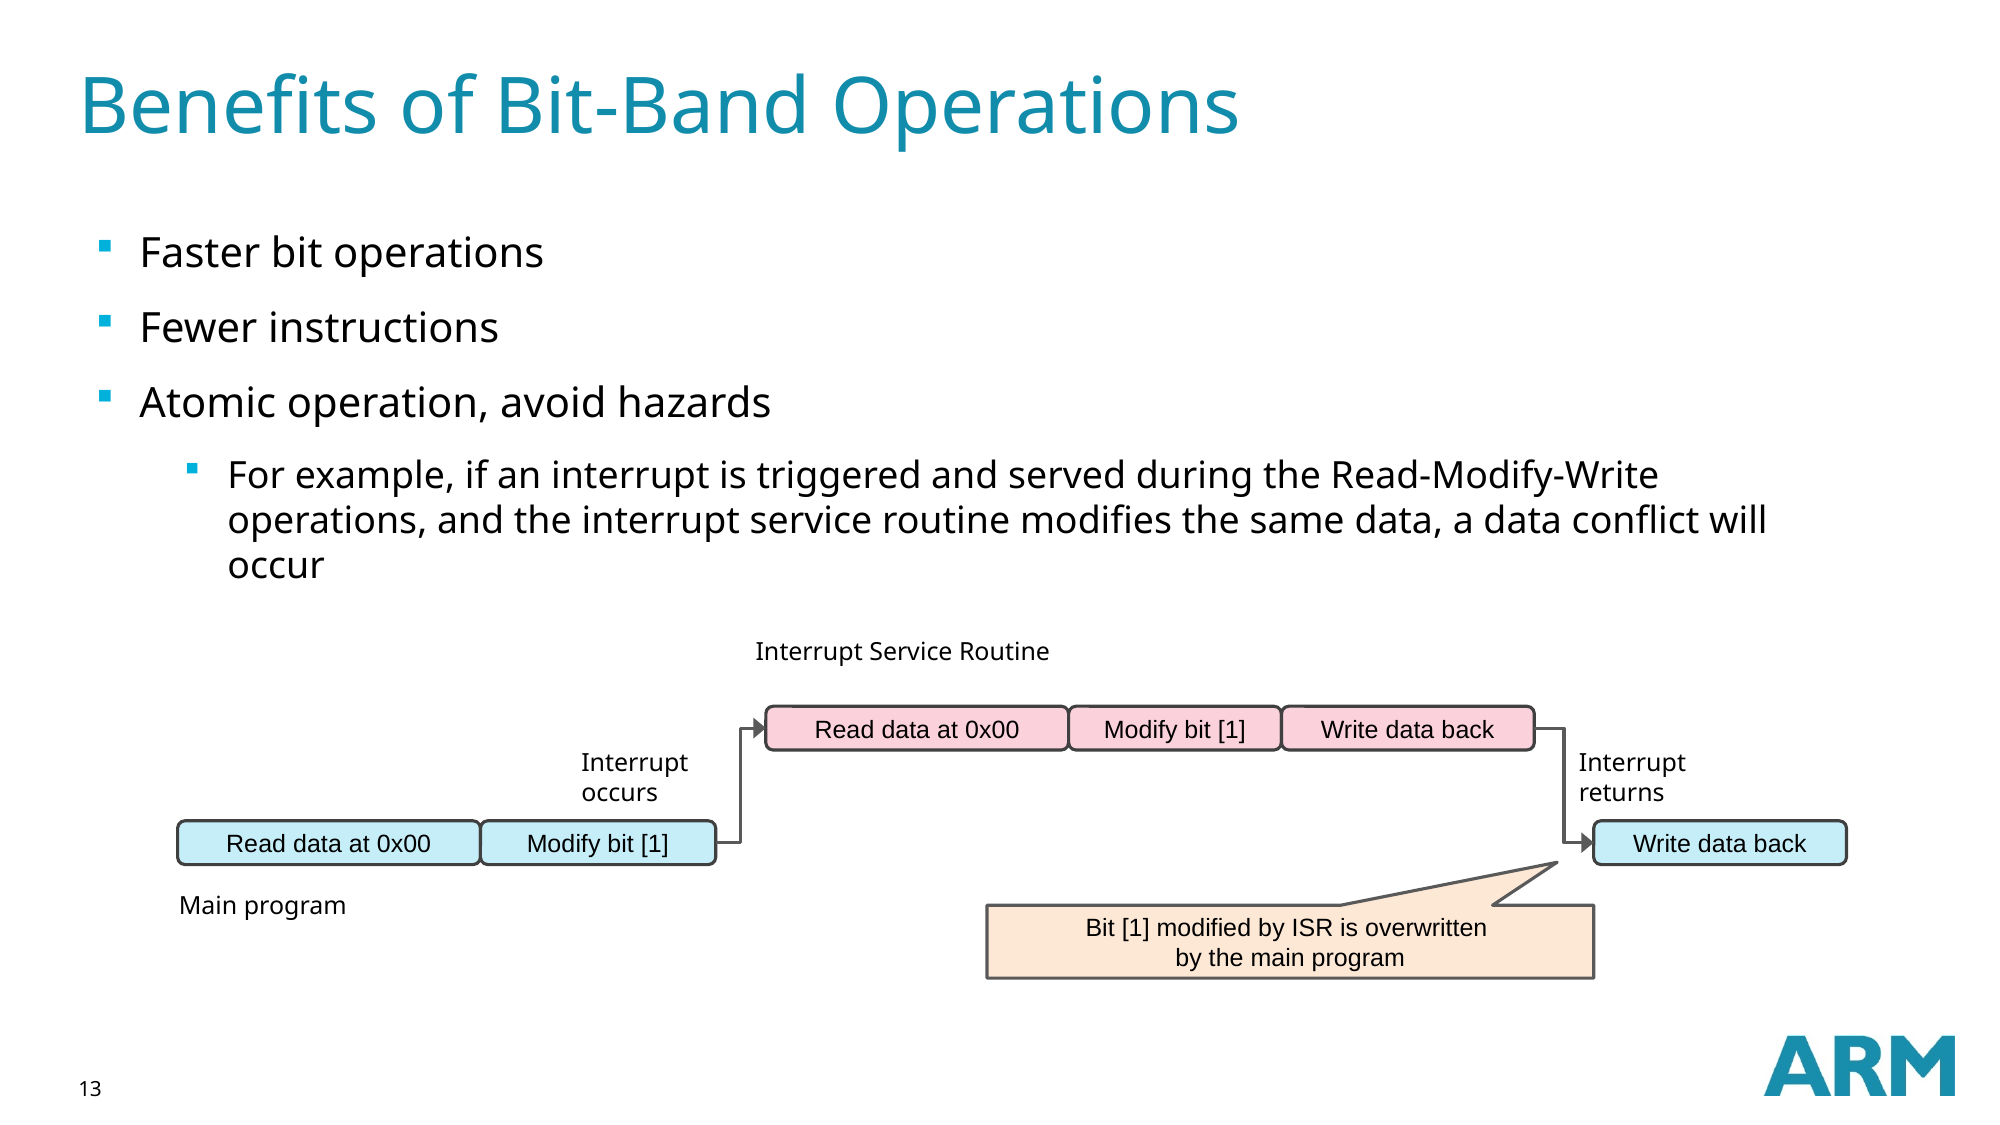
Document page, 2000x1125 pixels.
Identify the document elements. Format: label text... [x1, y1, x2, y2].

picture [1763, 1035, 1955, 1096]
text_box Read data at 0x00 [765, 706, 1069, 751]
text_box Modify bit [1] [480, 820, 716, 865]
list Faster bit operations Fewer instructions Atomic operation, avoid hazards For example, if an interrupt is triggered and served during the Read-Modify-Write operations, and the interrupt service routine modifies the same data, a data conflict will occur [95, 225, 1847, 638]
text_box Write data back [1281, 706, 1535, 751]
text_box Modify bit [1] [1068, 706, 1281, 751]
text_box Interrupt returns [1602, 739, 1756, 815]
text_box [715, 727, 767, 843]
text_box Interrupt Service Routine [740, 628, 1176, 673]
title Benefits of Bit-Band Operations [78, 55, 1910, 150]
text_box Write data back [1593, 820, 1847, 865]
text_box Read data at 0x00 [177, 820, 480, 865]
text_box Bit [1] modified by ISR is overwritten by the main program [987, 862, 1594, 979]
text_box Main program [163, 882, 599, 928]
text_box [1533, 727, 1594, 843]
text_box Interrupt occurs [566, 739, 708, 815]
